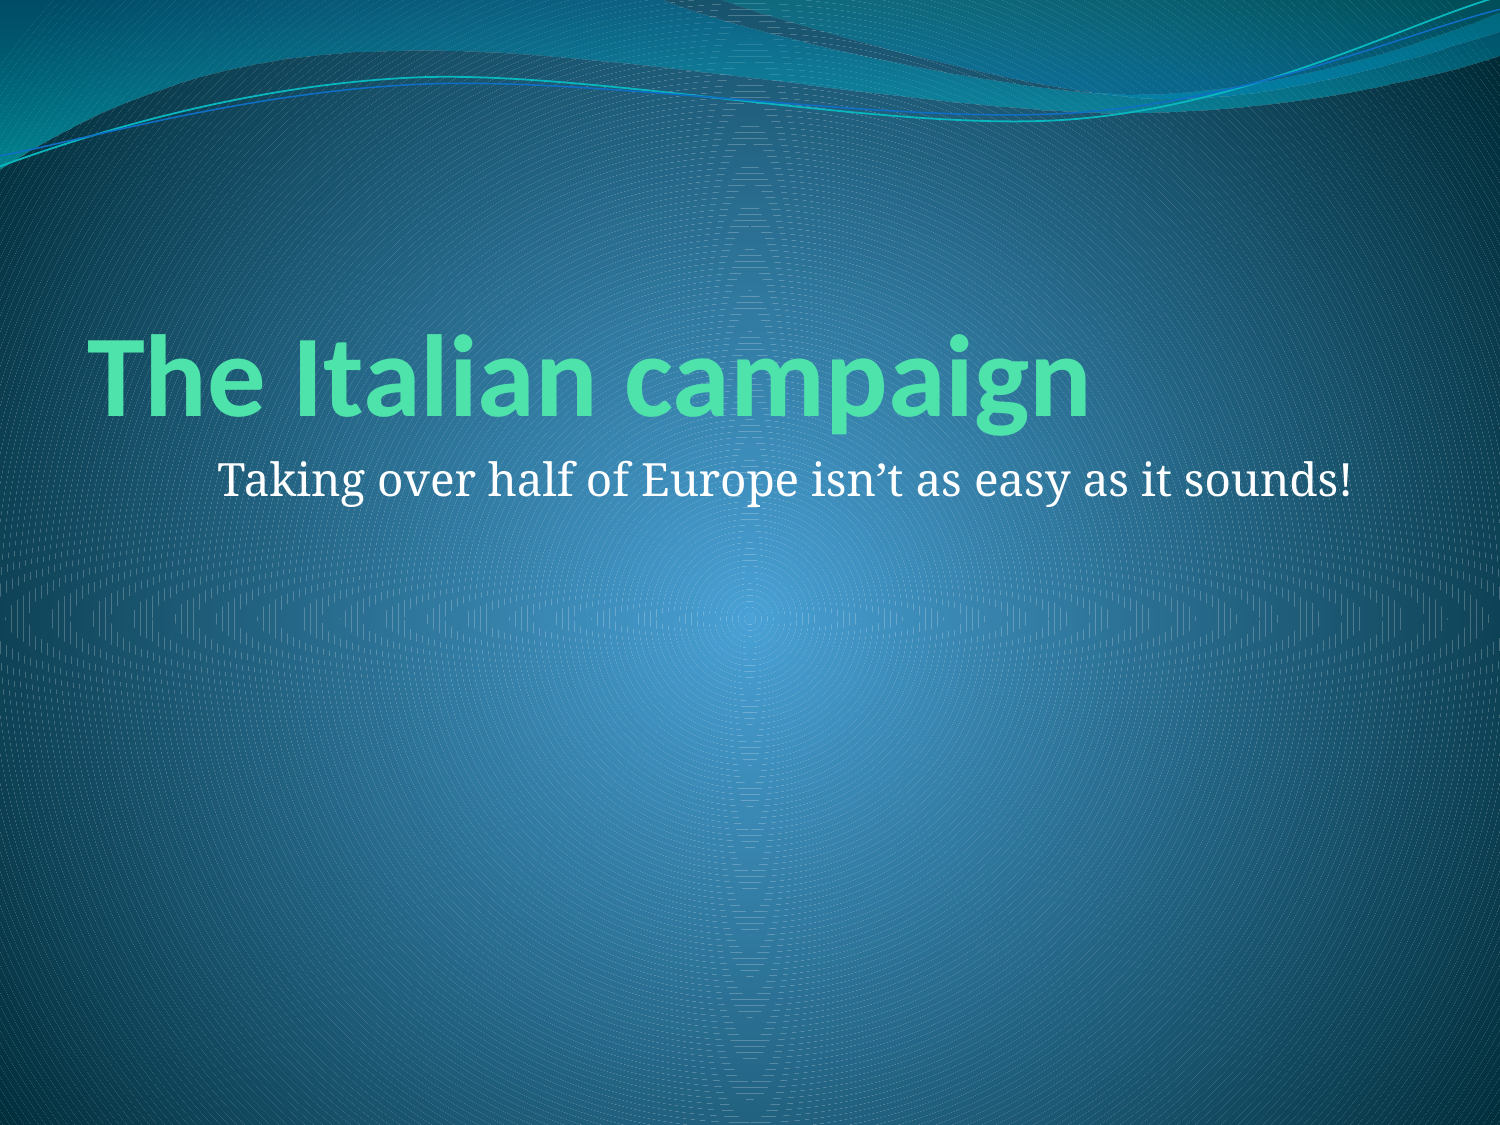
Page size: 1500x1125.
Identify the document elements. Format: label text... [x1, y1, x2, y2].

list Taking over half of Europe isn’t as easy as it sounds! [86, 443, 1362, 692]
title The Italian campaign [86, 216, 1362, 440]
